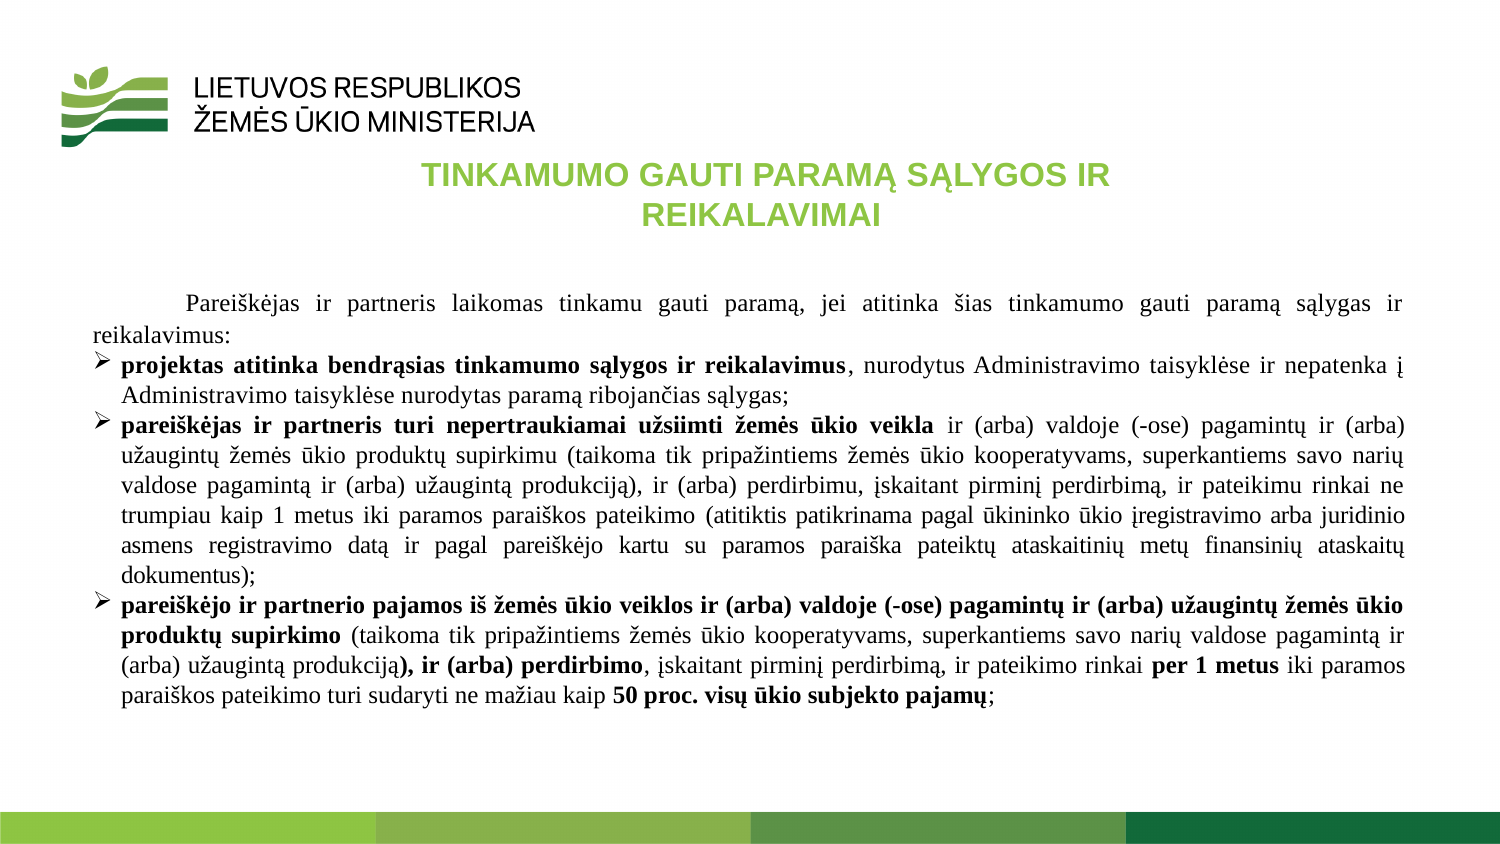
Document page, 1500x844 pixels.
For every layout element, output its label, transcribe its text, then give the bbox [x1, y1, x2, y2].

text_box Pareiškėjas ir partneris laikomas tinkamu gauti paramą, jei atitinka šias tinkamumo gauti paramą sąlygas ir reikalavimus: projektas atitinka bendrąsias tinkamumo sąlygos ir reikalavimus, nurodytus Administravimo taisyklėse ir nepatenka į Administravimo taisyklėse nurodytas paramą ribojančias sąlygas; pareiškėjas ir partneris turi nepertraukiamai užsiimti žemės ūkio veikla ir (arba) valdoje (-ose) pagamintų ir (arba) užaugintų žemės ūkio produktų supirkimu (taikoma tik pripažintiems žemės ūkio kooperatyvams, superkantiems savo narių valdose pagamintą ir (arba) užaugintą produkciją), ir (arba) perdirbimu, įskaitant pirminį perdirbimą, ir pateikimu rinkai ne trumpiau kaip 1 metus iki paramos paraiškos pateikimo (atitiktis patikrinama pagal ūkininko ūkio įregistravimo arba juridinio asmens registravimo datą ir pagal pareiškėjo kartu su paramos paraiška pateiktų ataskaitinių metų finansinių ataskaitų dokumentus); pareiškėjo ir partnerio pajamos iš žemės ūkio veiklos ir (arba) valdoje (-ose) pagamintų ir (arba) užaugintų žemės ūkio produktų supirkimo (taikoma tik pripažintiems žemės ūkio kooperatyvams, superkantiems savo narių valdose pagamintą ir (arba) užaugintą produkciją), ir (arba) perdirbimo, įskaitant pirminį perdirbimą, ir pateikimo rinkai per 1 metus iki paramos paraiškos pateikimo turi sudaryti ne mažiau kaip 50 proc. visų ūkio subjekto pajamų; [78, 266, 1421, 757]
text_box TINKAMUMO GAUTI PARAMĄ SĄLYGOS IR REIKALAVIMAI [403, 145, 1130, 241]
picture [0, 0, 1500, 844]
